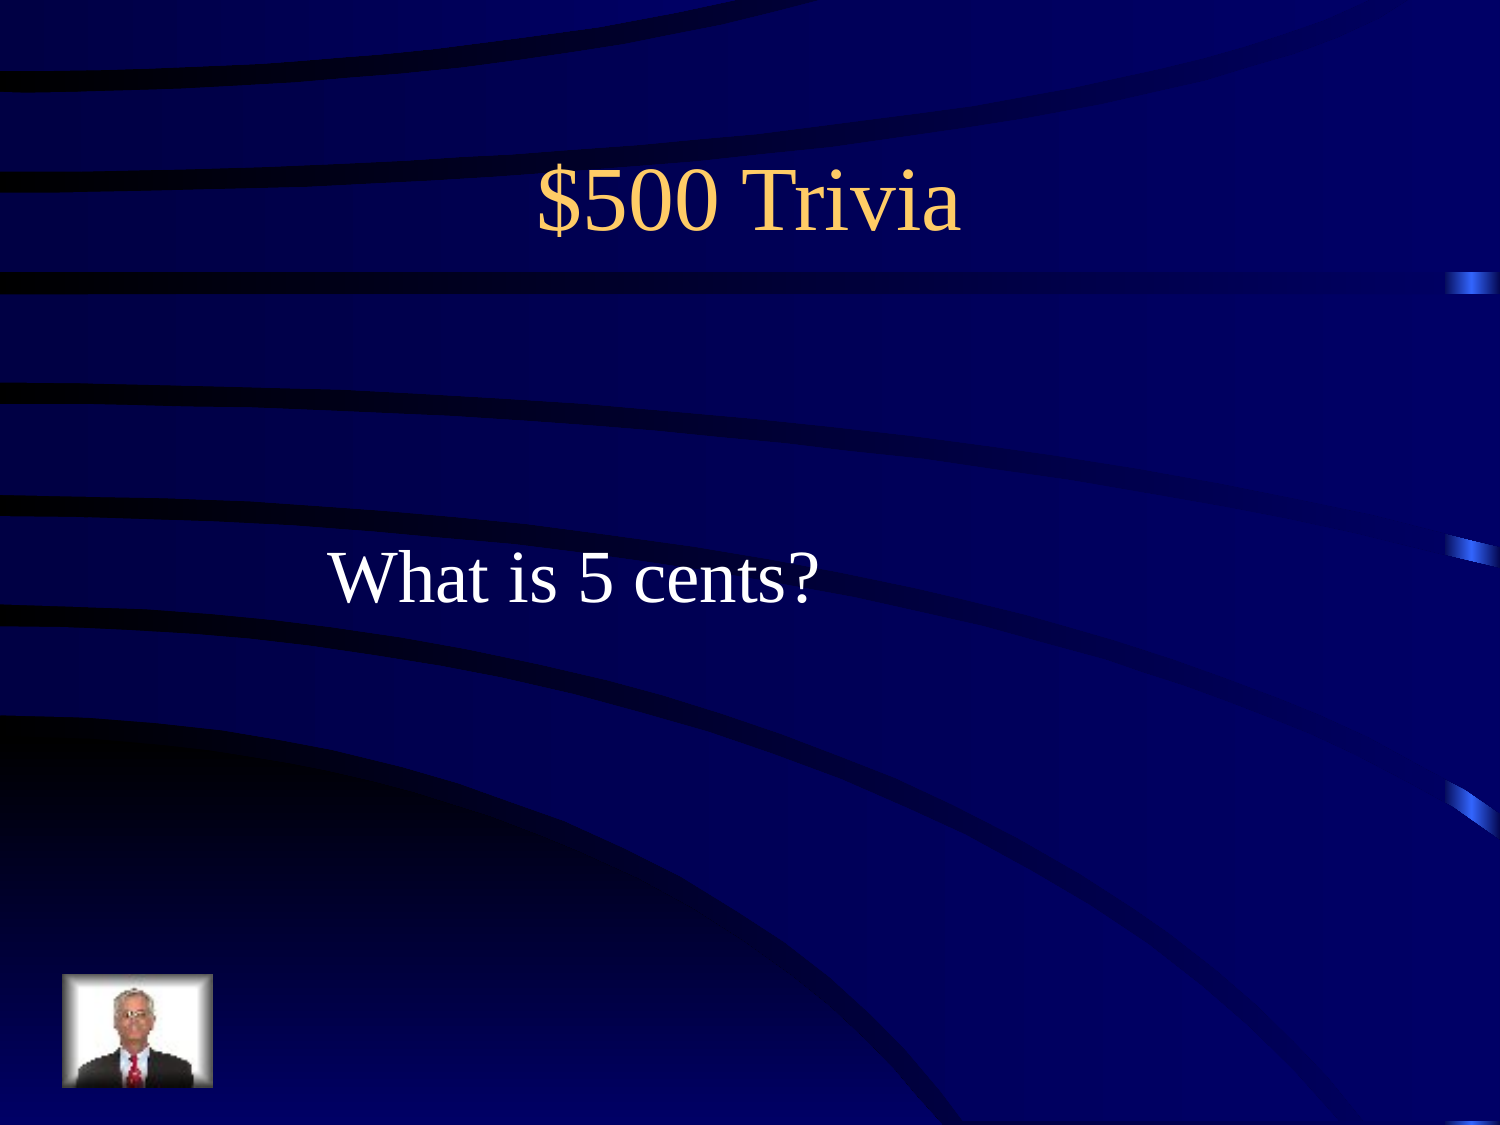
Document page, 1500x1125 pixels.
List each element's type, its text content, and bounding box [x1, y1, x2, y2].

title $500 Trivia [112, 99, 1388, 288]
picture [62, 974, 213, 1088]
text_box What is 5 cents? [312, 519, 836, 625]
